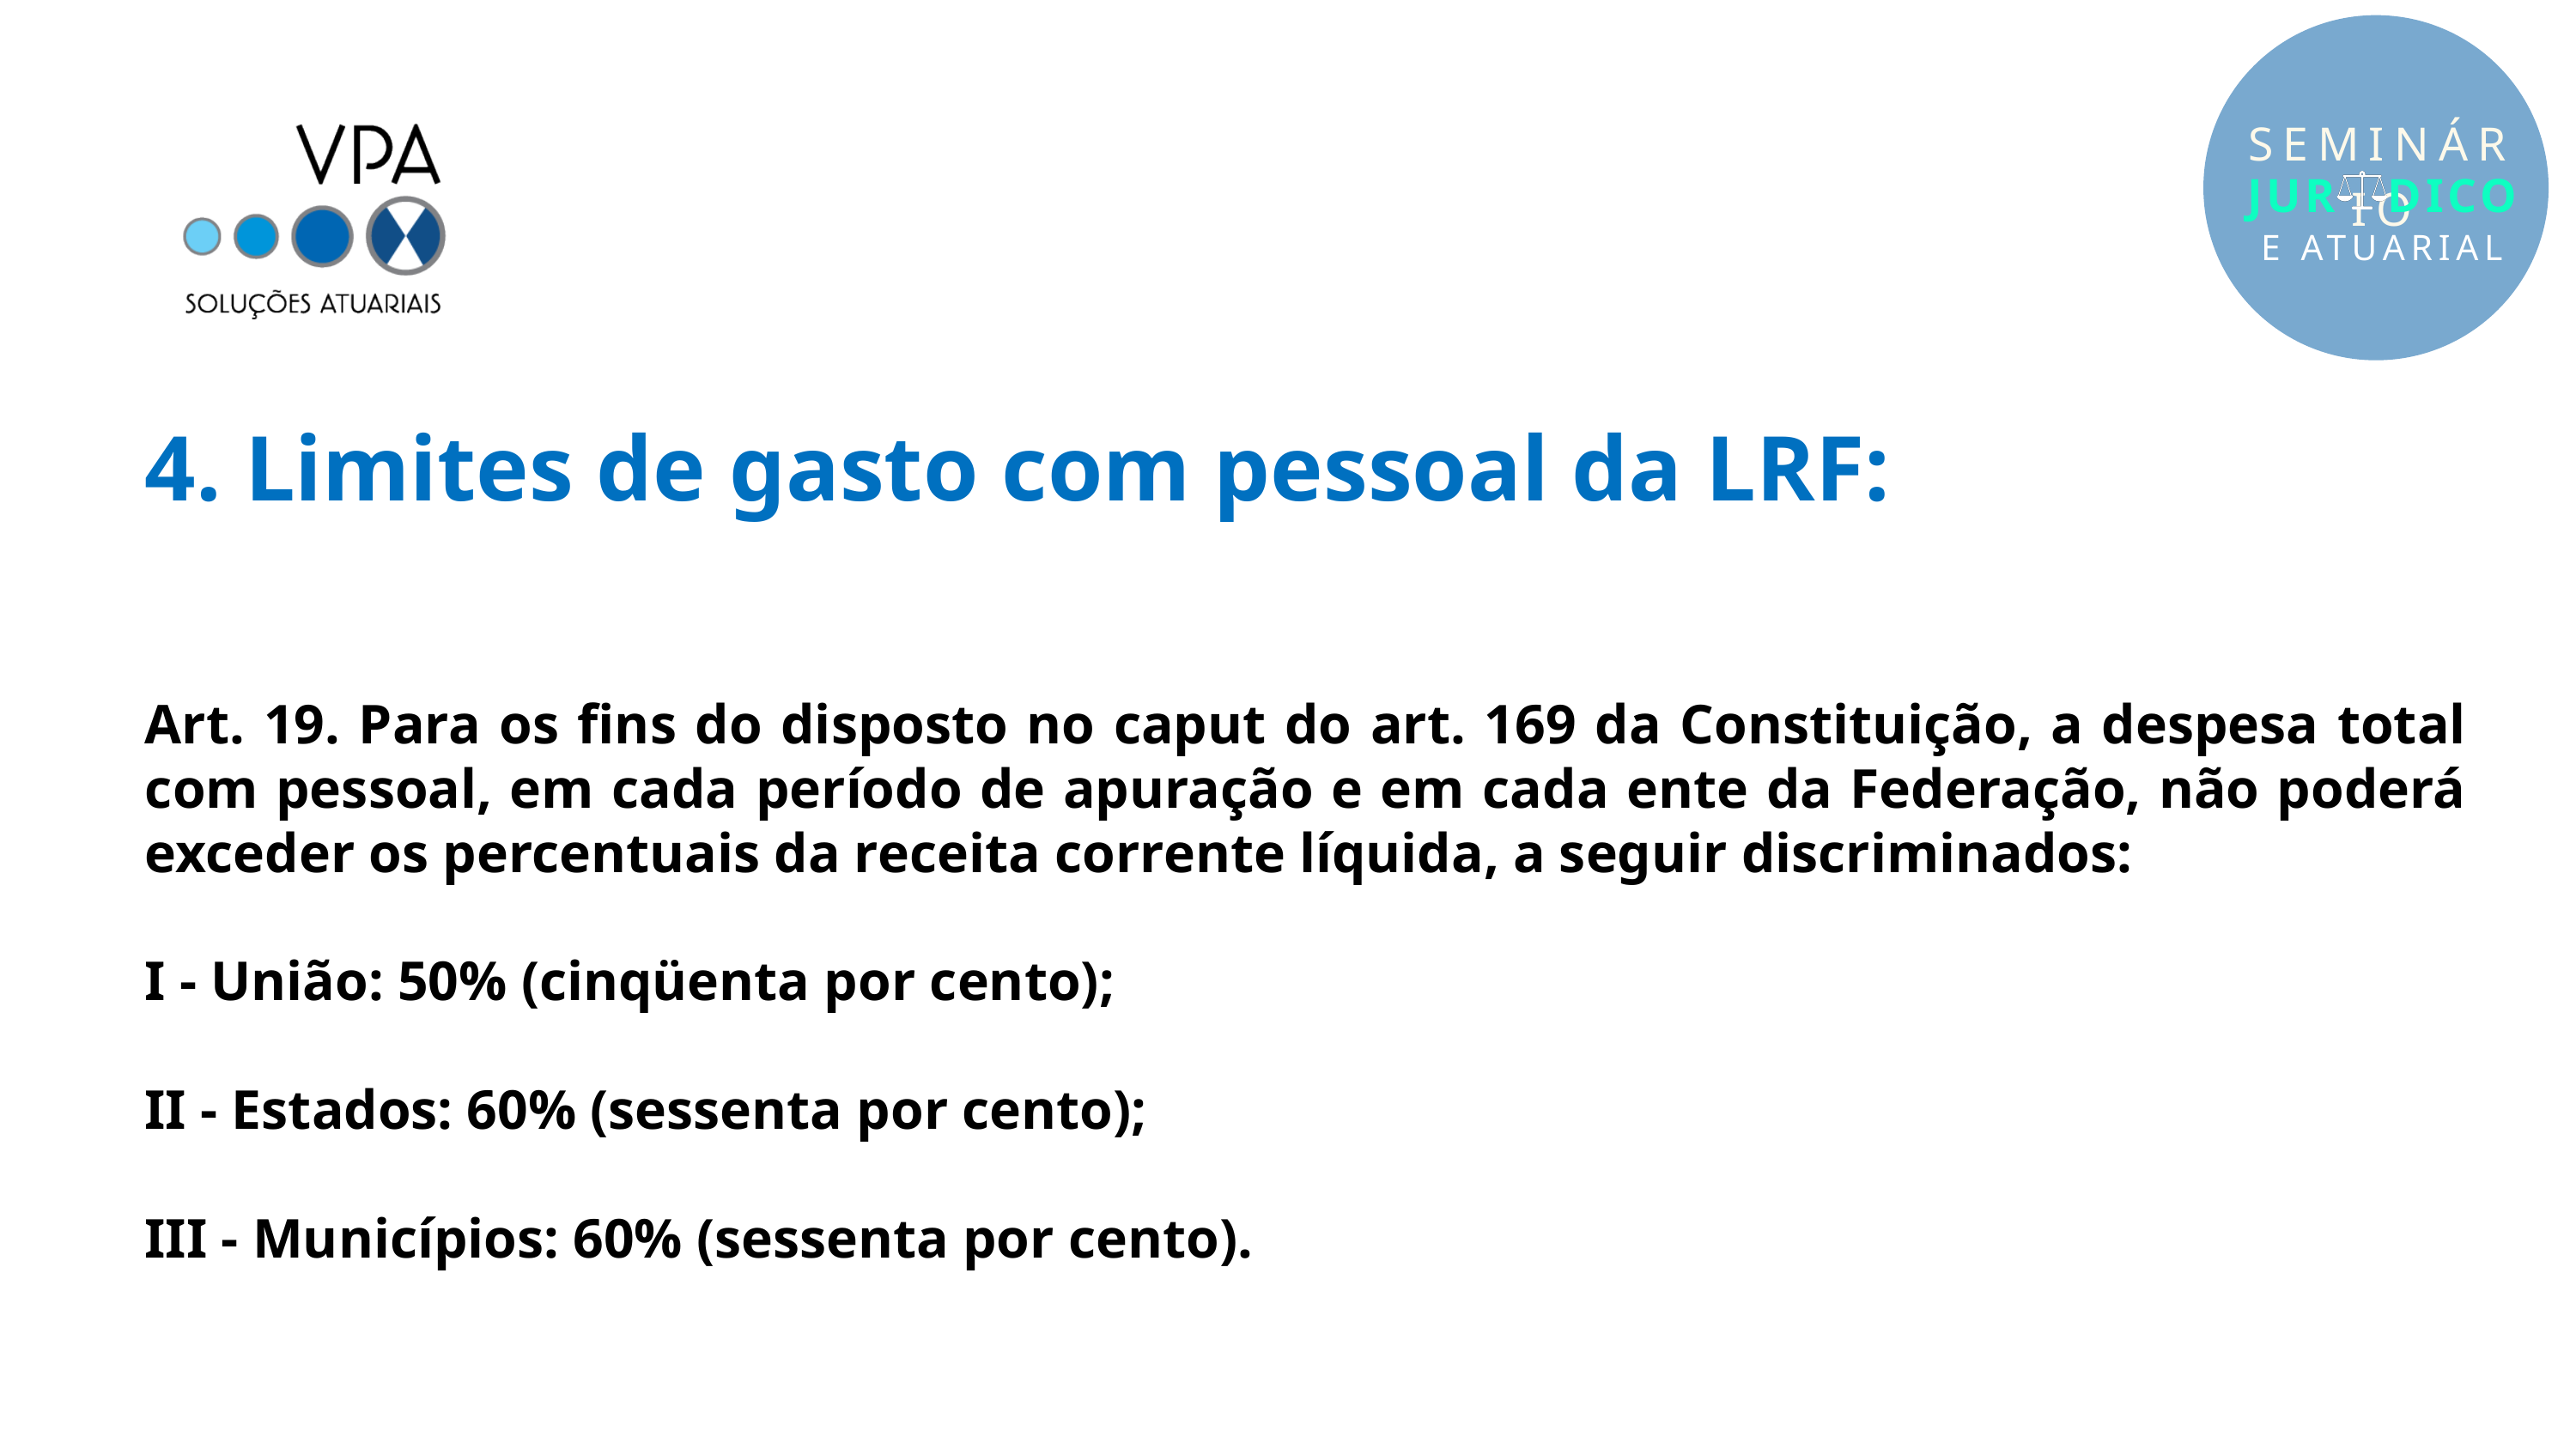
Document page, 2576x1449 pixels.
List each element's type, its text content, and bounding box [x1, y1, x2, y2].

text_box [2202, 15, 2549, 361]
picture [182, 123, 448, 320]
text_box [2245, 111, 2519, 265]
text_box 4. Limites de gasto com pessoal da LRF: Art. 19. Para os fins do disposto no caput do art. 169 da Constituição, a despesa total com pessoal, em cada período de apuração e em cada ente da Federação, não poderá exceder os percentuais da receita corrente líquida, a seguir discriminados: I - União: 50% (cinqüenta por cento); II - Estados: 60% (sessenta por cento); III - Municípios: 60% (sessenta por cento). [144, 413, 2469, 1270]
